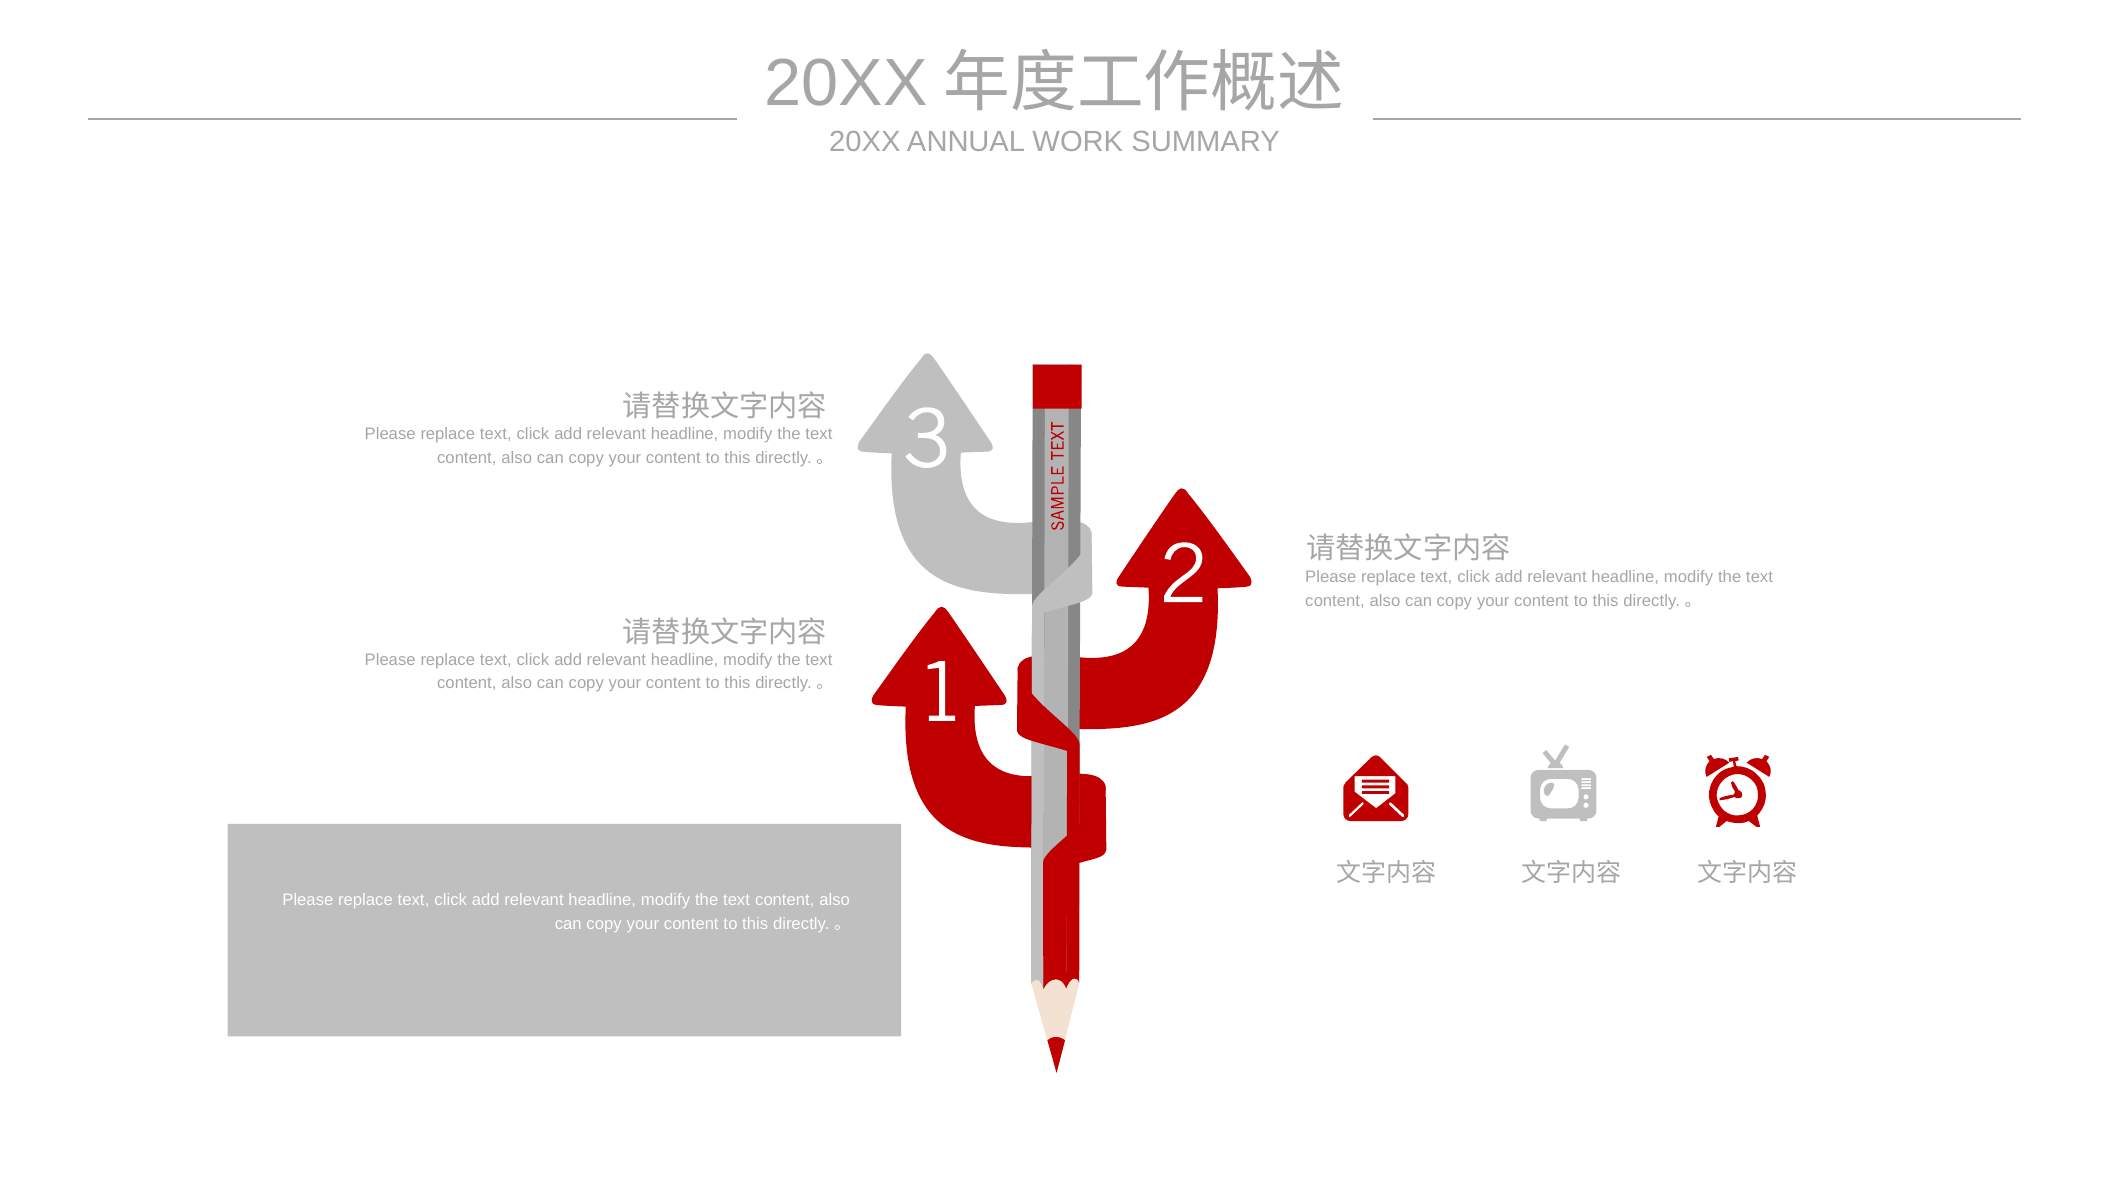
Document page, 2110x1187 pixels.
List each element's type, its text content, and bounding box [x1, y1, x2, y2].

text_box [1343, 755, 1409, 822]
text_box [1705, 754, 1766, 827]
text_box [227, 823, 902, 1037]
text_box [1530, 744, 1597, 822]
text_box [854, 350, 1255, 1073]
text_box [1746, 754, 1771, 777]
text_box 文字内容 [1678, 842, 1816, 894]
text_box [323, 598, 848, 699]
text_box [1290, 514, 1816, 617]
text_box 20XX年度工作概述 [730, 38, 1379, 119]
text_box 文字内容 [1317, 842, 1455, 894]
text_box 文字内容 [1503, 842, 1640, 894]
text_box 20XX ANNUAL WORK SUMMARY [824, 122, 1285, 158]
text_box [323, 372, 848, 474]
